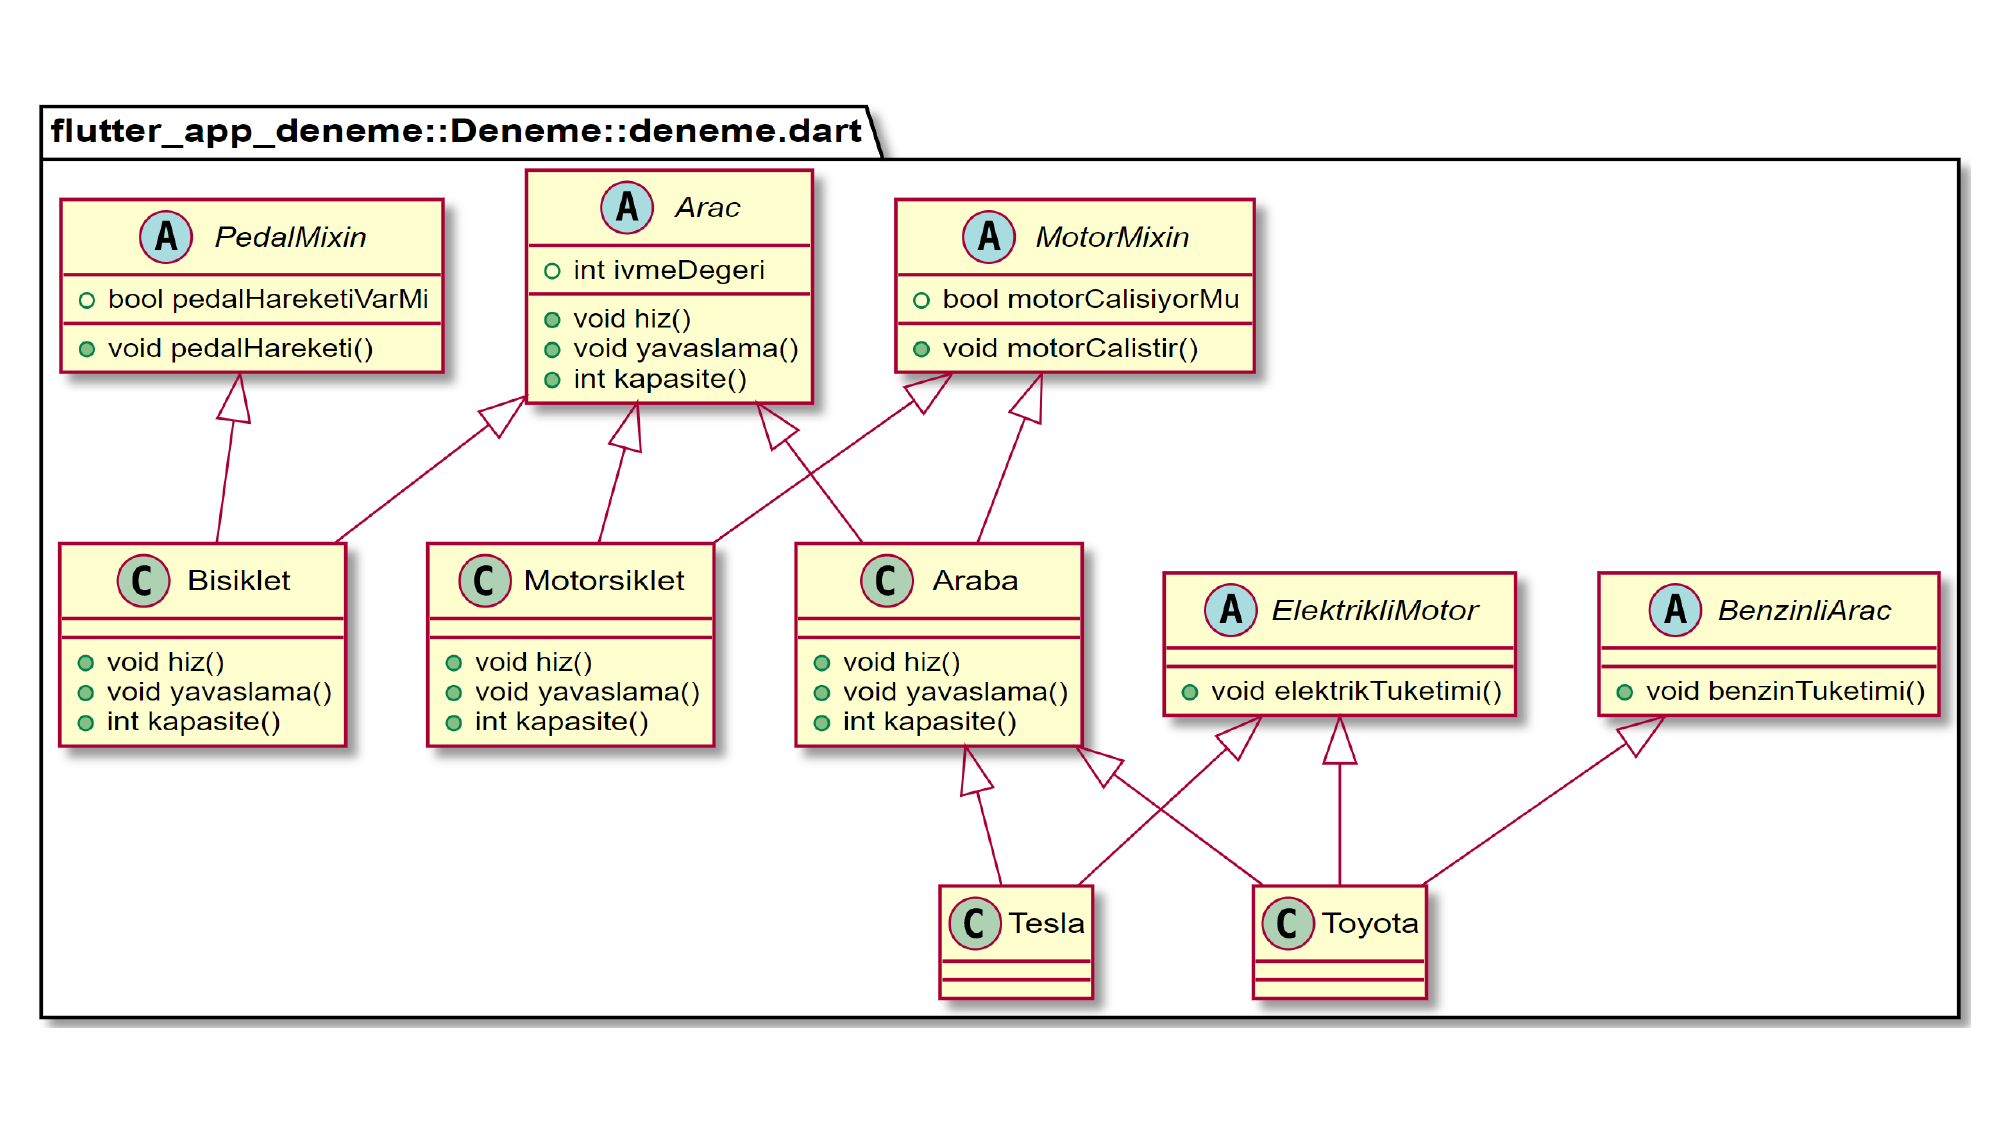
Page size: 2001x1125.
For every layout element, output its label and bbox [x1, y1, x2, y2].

picture [29, 97, 1971, 1028]
